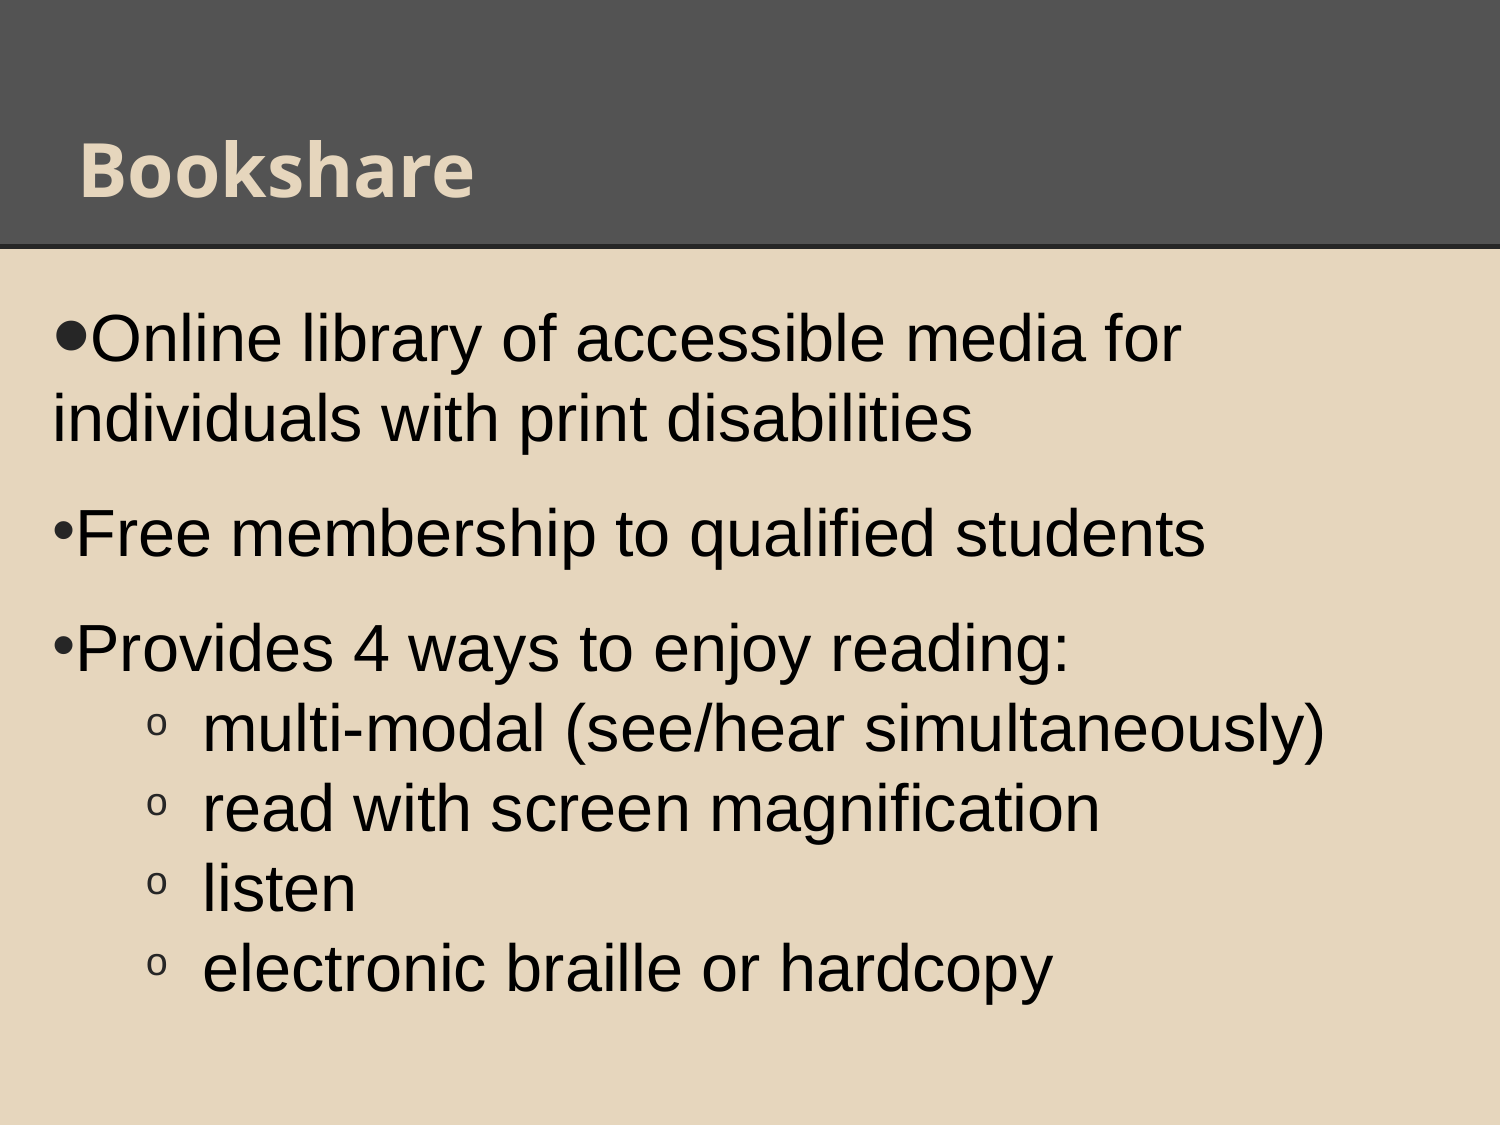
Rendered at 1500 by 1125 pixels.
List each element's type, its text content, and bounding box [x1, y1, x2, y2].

title Bookshare [24, 9, 1375, 228]
text_box Online library of accessible media for individuals with print disabilities Free membership to qualified students Provides 4 ways to enjoy reading: multi-modal (see/hear simultaneously) read with screen magnification listen electronic braille or hardcopy [37, 287, 1382, 1012]
